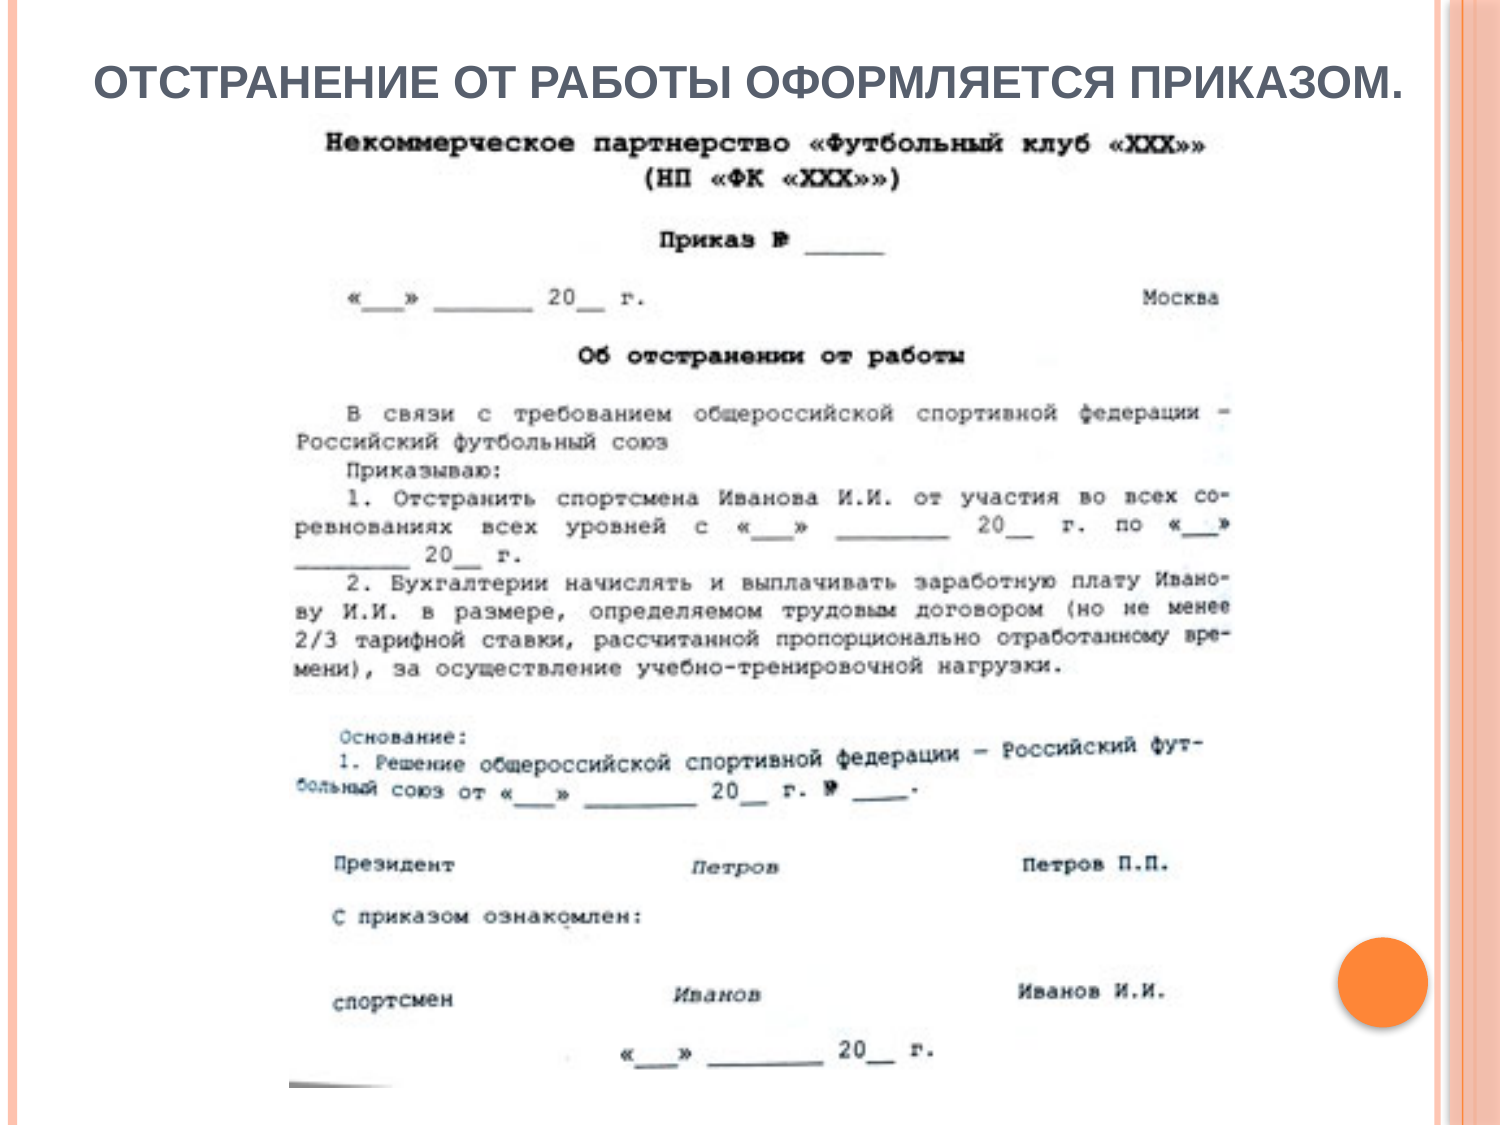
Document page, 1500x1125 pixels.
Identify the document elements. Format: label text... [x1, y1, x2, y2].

title Отстранение от работы оформляется приказом. [64, 42, 1447, 171]
picture [288, 113, 1235, 1088]
